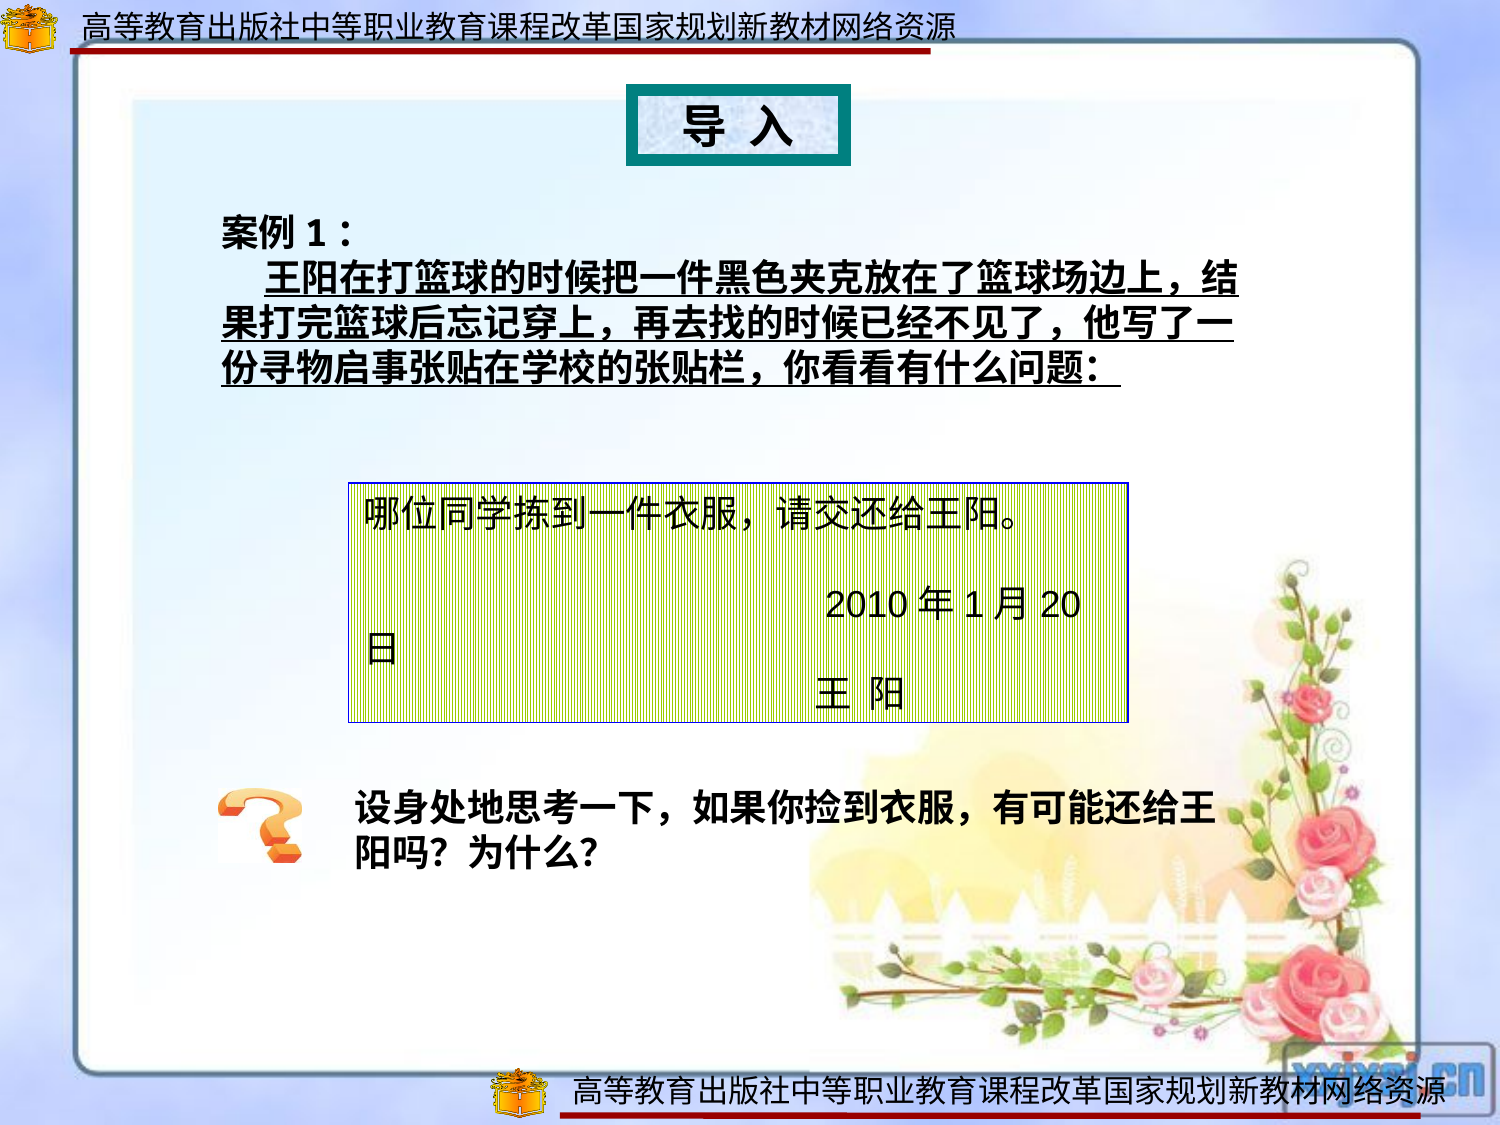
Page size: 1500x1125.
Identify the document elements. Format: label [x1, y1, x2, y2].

text_box [218, 775, 1259, 882]
picture [0, 0, 1500, 1125]
text_box [0, 0, 1010, 54]
text_box [489, 1064, 1500, 1118]
